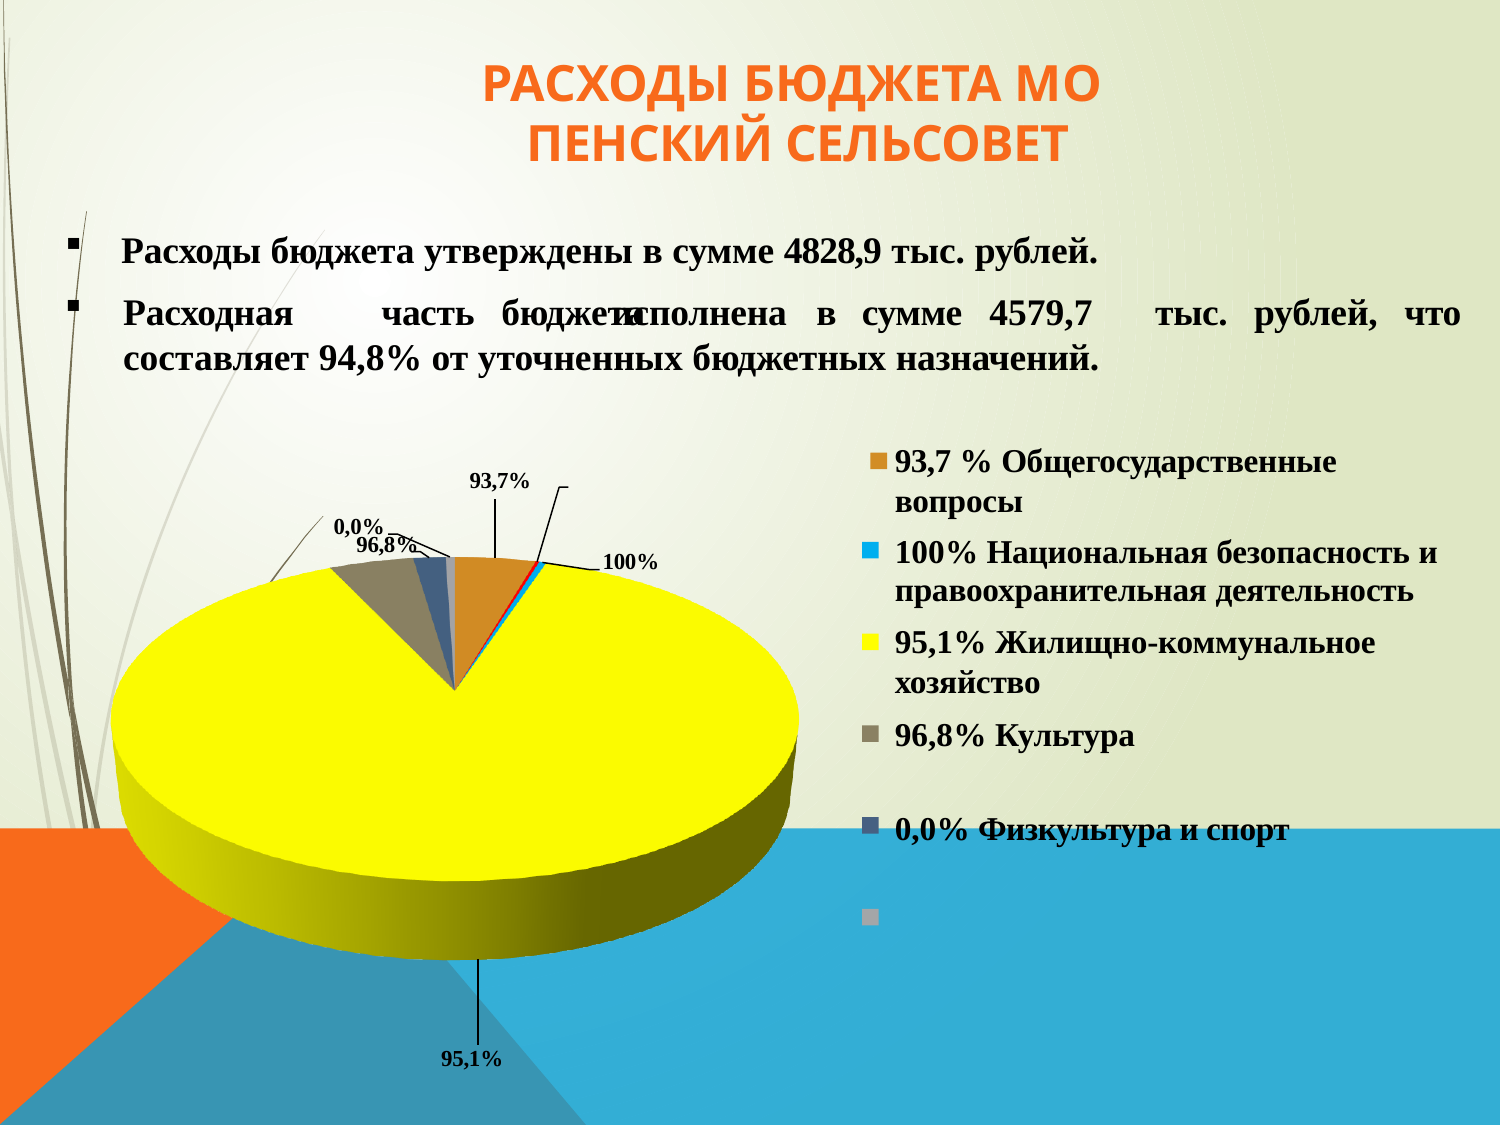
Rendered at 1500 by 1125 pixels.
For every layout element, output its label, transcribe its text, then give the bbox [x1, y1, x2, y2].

text_box исполнена в сумме 4579,7 тыс. рублей, что [609, 285, 1463, 333]
text_box 93,7% [467, 463, 544, 485]
text_box [870, 452, 888, 470]
text_box 93,7 % Общегосударственные вопросы [892, 437, 1471, 485]
title РАСХОДЫ БЮДЖЕТА МО ПЕНСКИЙ СЕЛЬСОВЕТ [265, 49, 1331, 240]
text_box составляет 94,8% от уточненных бюджетных назначений. [121, 330, 1105, 378]
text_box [861, 541, 880, 926]
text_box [0, 486, 1500, 1125]
text_box Расходы бюджета утверждены в сумме 4828,9 тыс. рублей. Расходная часть бюджета [62, 207, 1146, 333]
